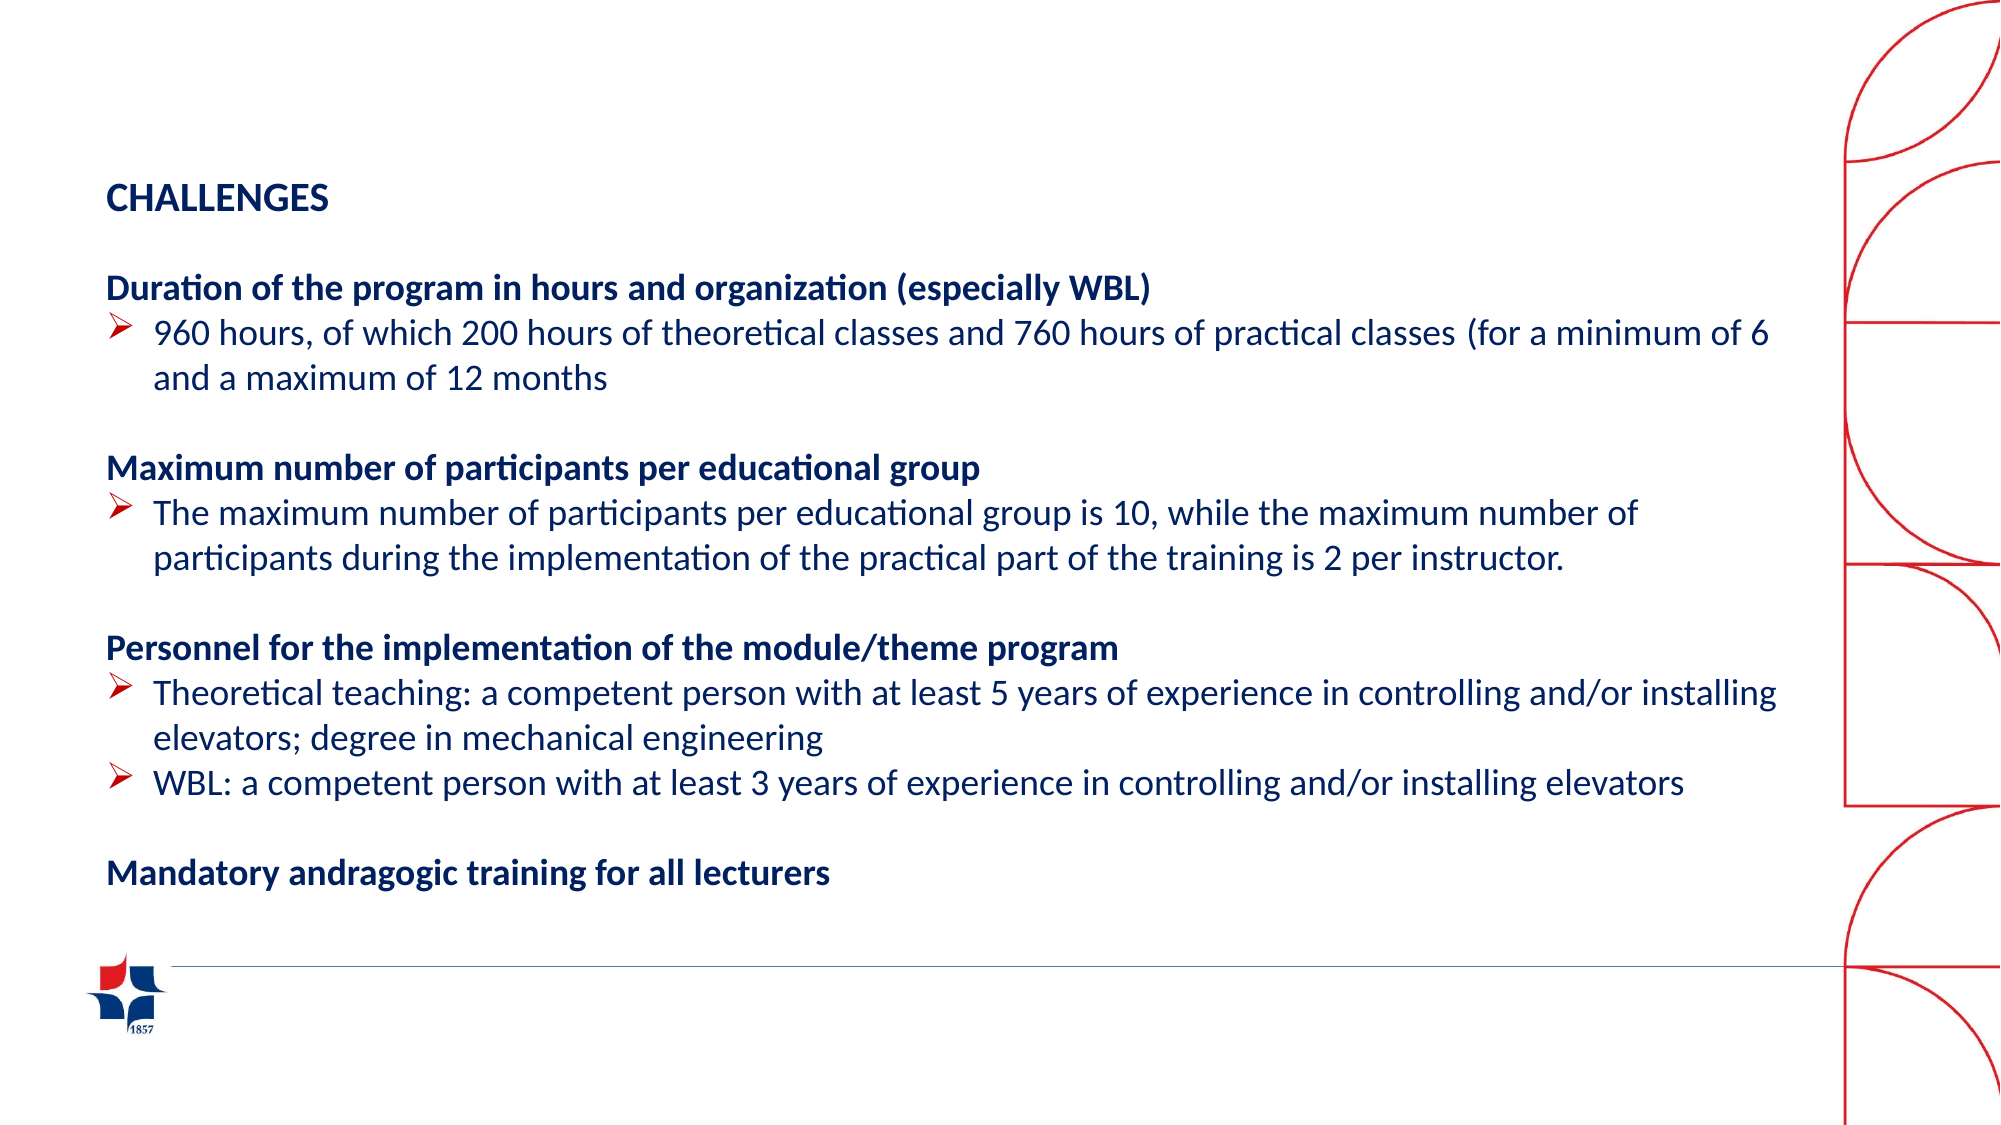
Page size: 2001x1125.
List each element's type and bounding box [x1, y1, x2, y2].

list [0, 0, 2000, 1125]
